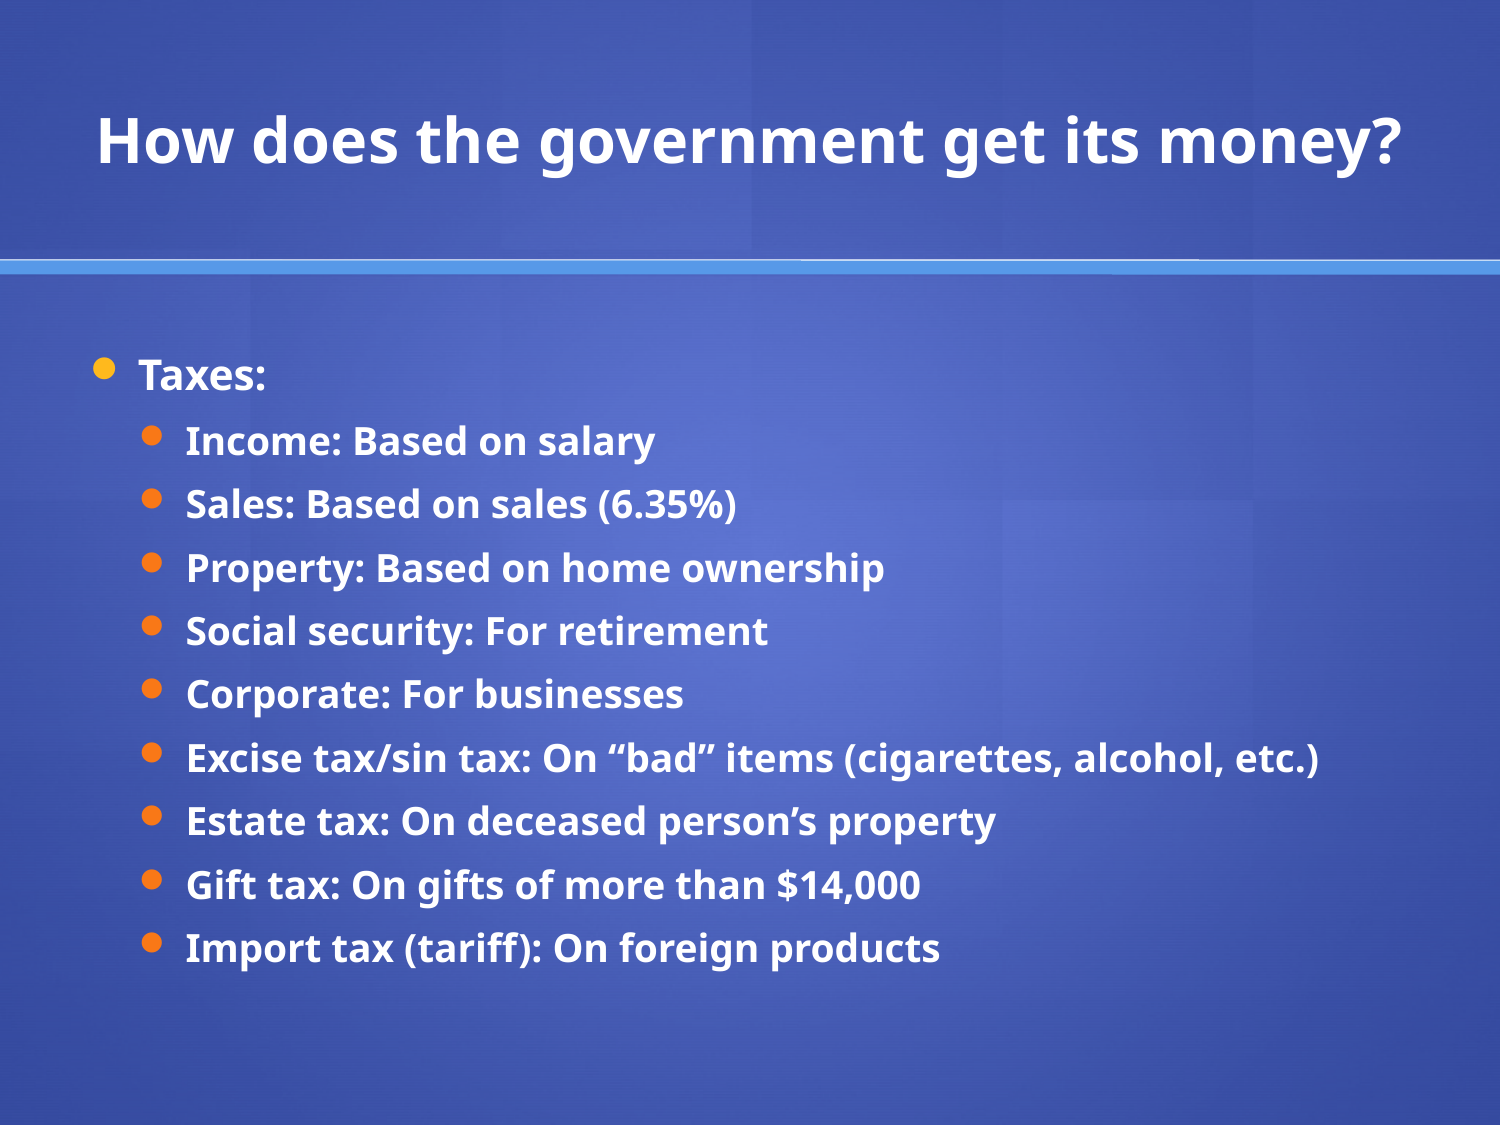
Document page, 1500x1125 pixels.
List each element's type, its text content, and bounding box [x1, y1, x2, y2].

title How does the government get its money? [75, 45, 1425, 233]
list Taxes: Income: Based on salary Sales: Based on sales (6.35%) Property: Based on home ownership Social security: For retirement Corporate: For businesses Excise tax/sin tax: On “bad” items (cigarettes, alcohol, etc.) Estate tax: On deceased person’s property Gift tax: On gifts of more than $14,000 Import tax (tariff): On foreign products [75, 337, 1425, 988]
